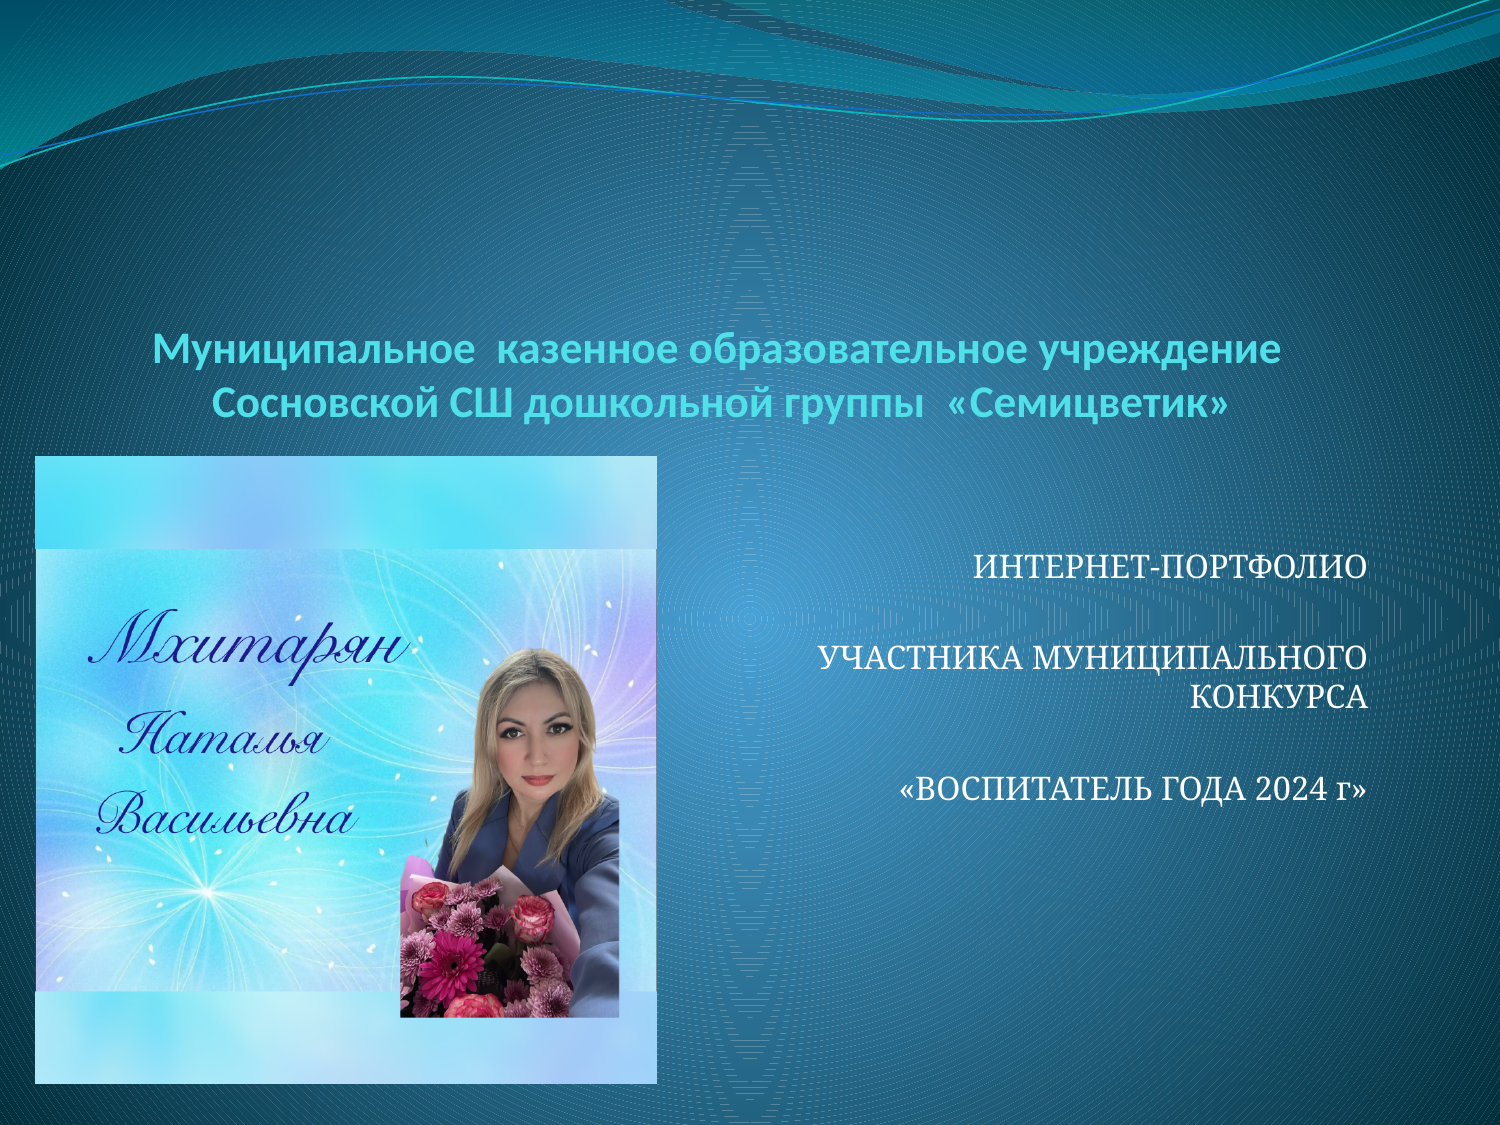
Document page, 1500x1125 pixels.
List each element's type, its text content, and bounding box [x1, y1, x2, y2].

subtitle ИНТЕРНЕТ-ПОРТФОЛИО УЧАСТНИКА МУНИЦИПАЛЬНОГО КОНКУРСА «ВОСПИТАТЕЛЬ ГОДА 2024 г» [664, 539, 1376, 818]
title Муниципальное казенное образовательное учреждение Сосновской СШ дошкольной группы «Семицветик» [87, 316, 1360, 525]
picture [34, 456, 657, 1084]
